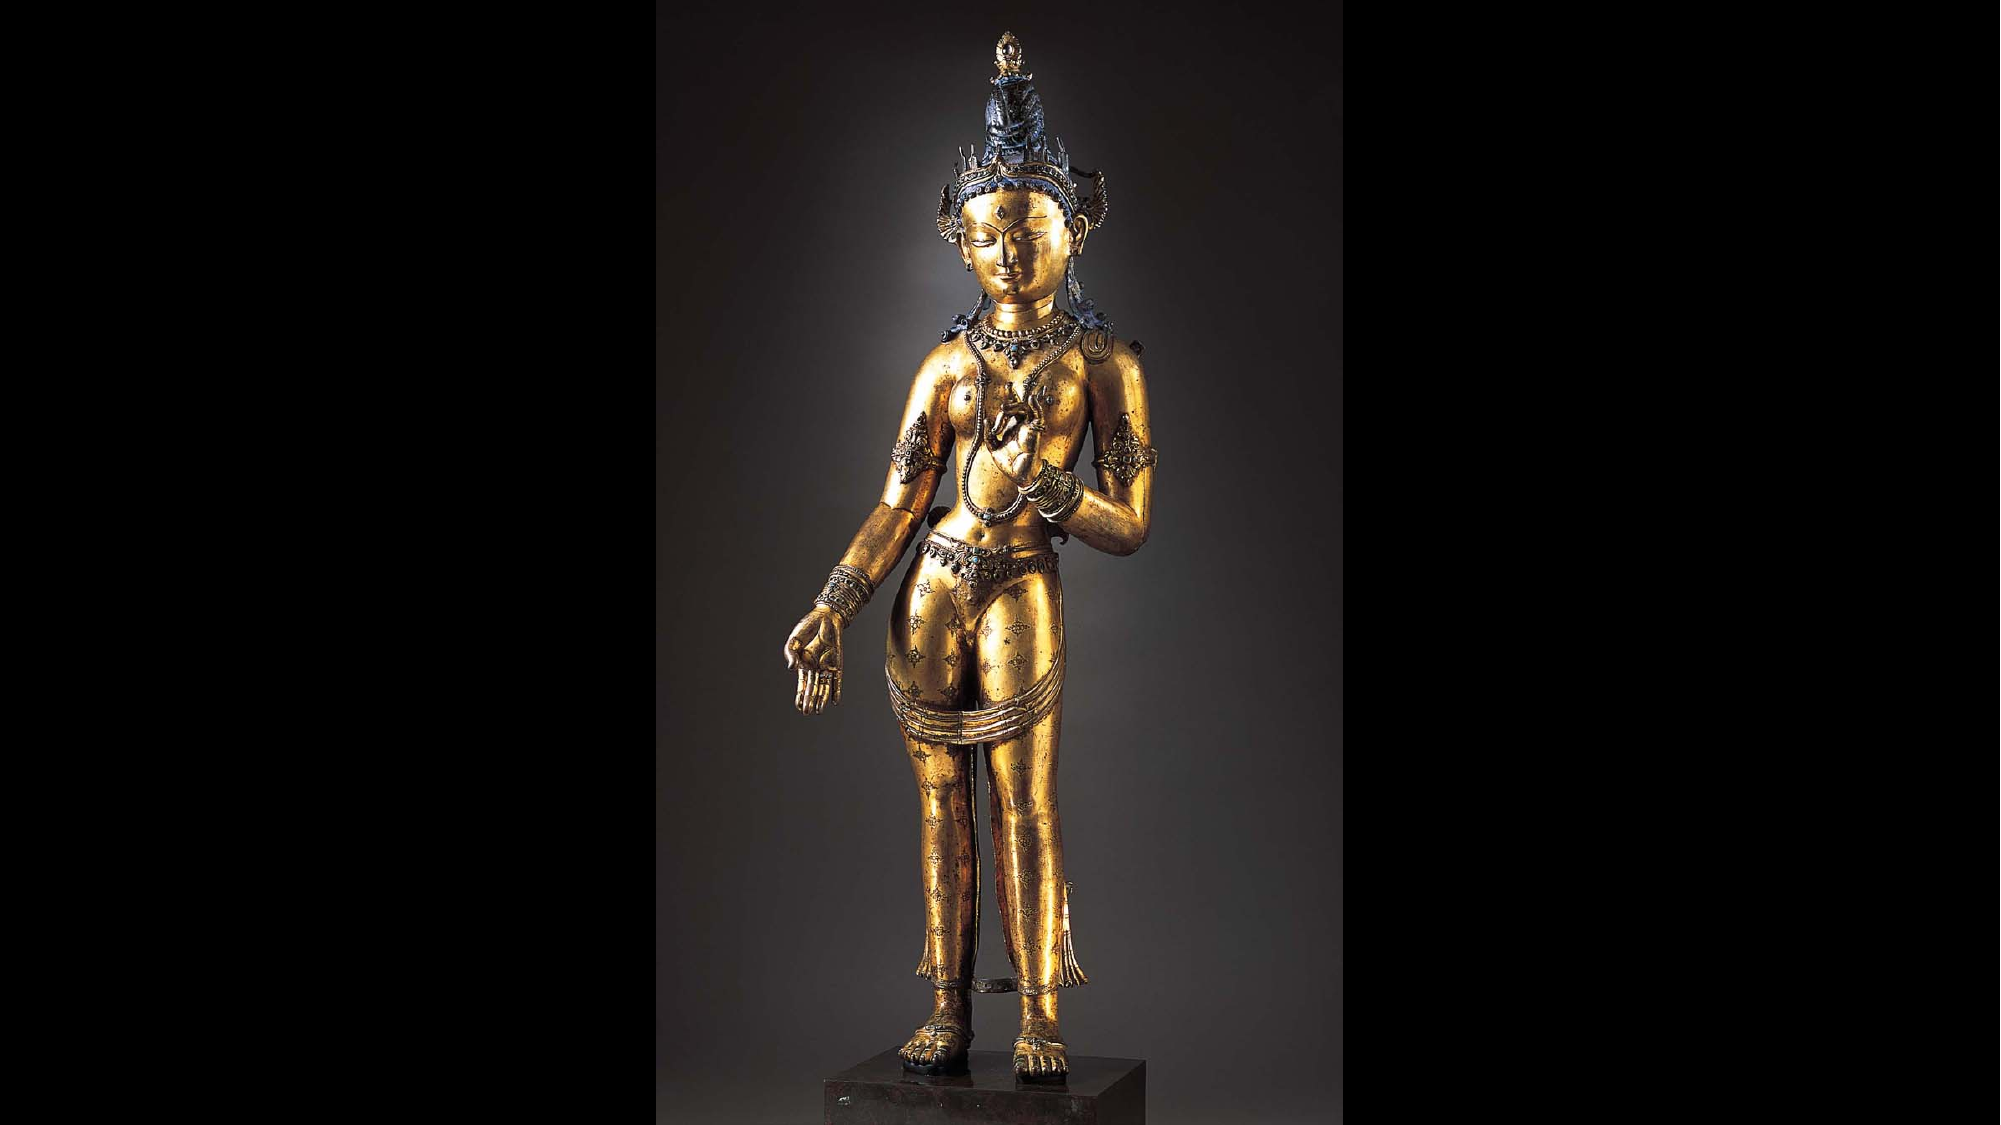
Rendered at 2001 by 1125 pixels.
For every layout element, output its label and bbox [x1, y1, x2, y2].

picture [656, 0, 1343, 1125]
